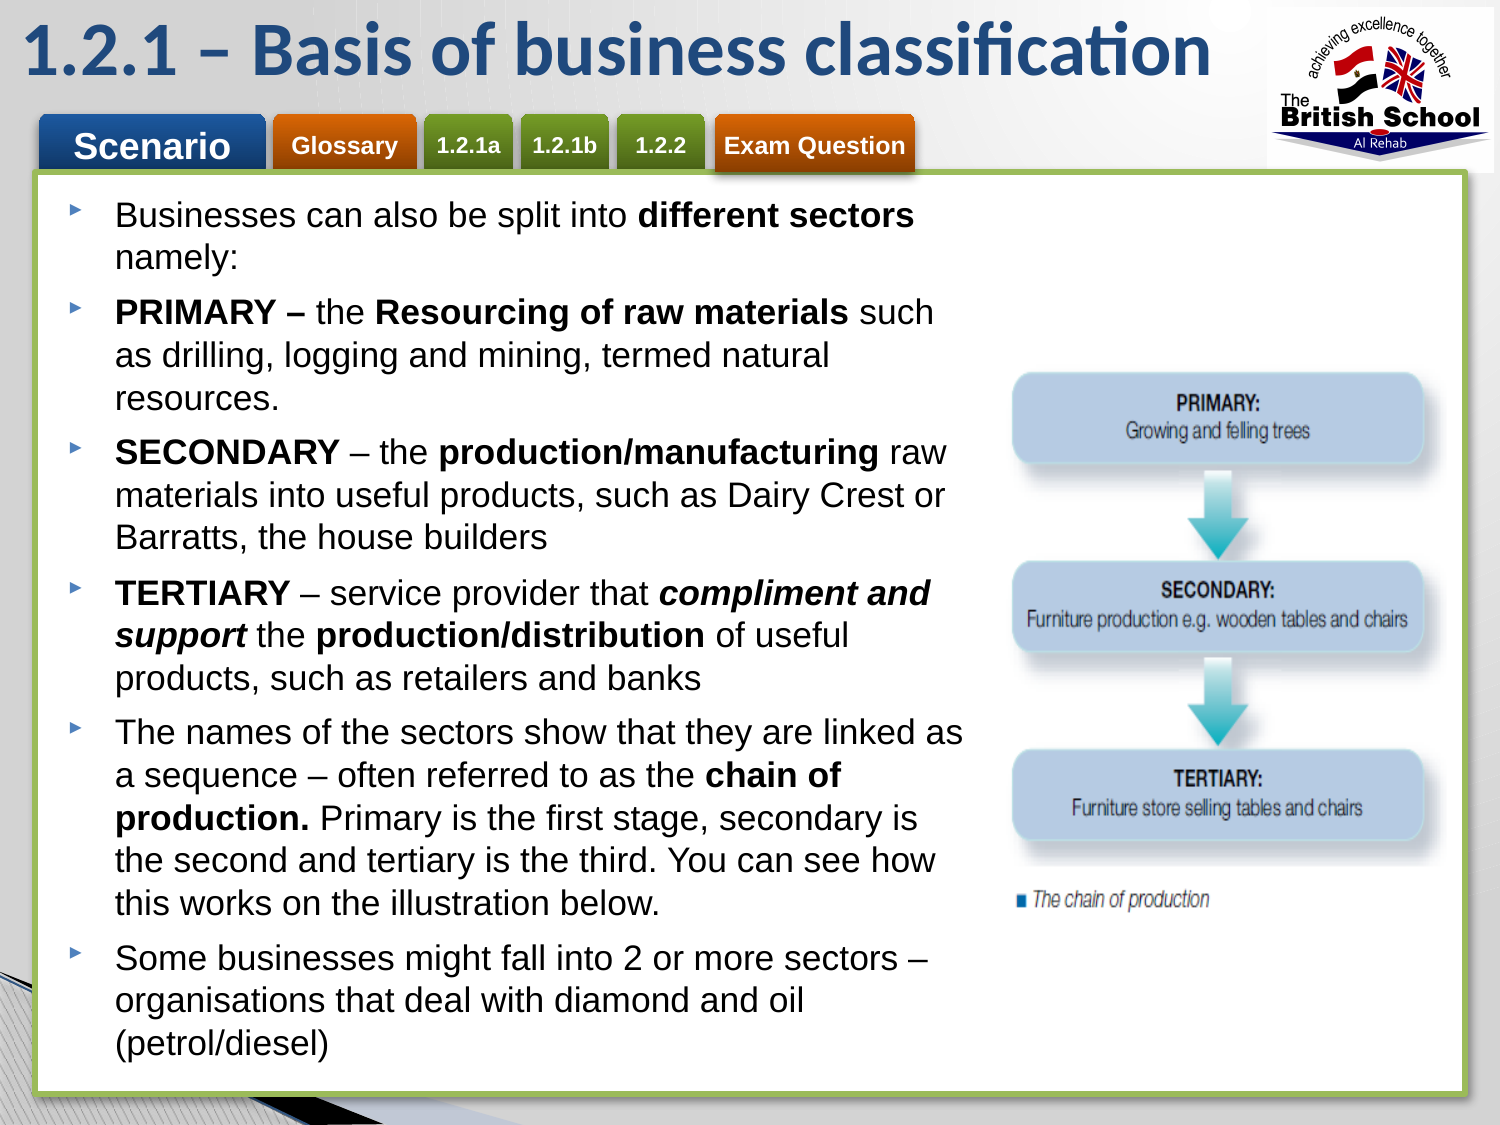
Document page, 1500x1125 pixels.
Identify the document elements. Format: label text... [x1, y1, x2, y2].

picture [1267, 7, 1495, 173]
text_box 1.2.1 – Basis of business classification [5, 7, 1247, 82]
picture [281, 1114, 303, 1125]
picture [985, 349, 1448, 936]
list Businesses can also be split into different sectors namely: PRIMARY – the Resourcing of raw materials such as drilling, logging and mining, termed natural resources. SECONDARY – the production/manufacturing raw materials into useful products, such as Dairy Crest or Barratts, the house builders TERTIARY – service provider that compliment and support the production/distribution of useful products, such as retailers and banks The names of the sectors show that they are linked as a sequence – often referred to as the chain of production. Primary is the first stage, secondary is the second and tertiary is the third. You can see how this works on the illustration below. Some businesses might fall into 2 or more sectors – organisations that deal with diamond and oil (petrol/diesel) [53, 184, 987, 1059]
